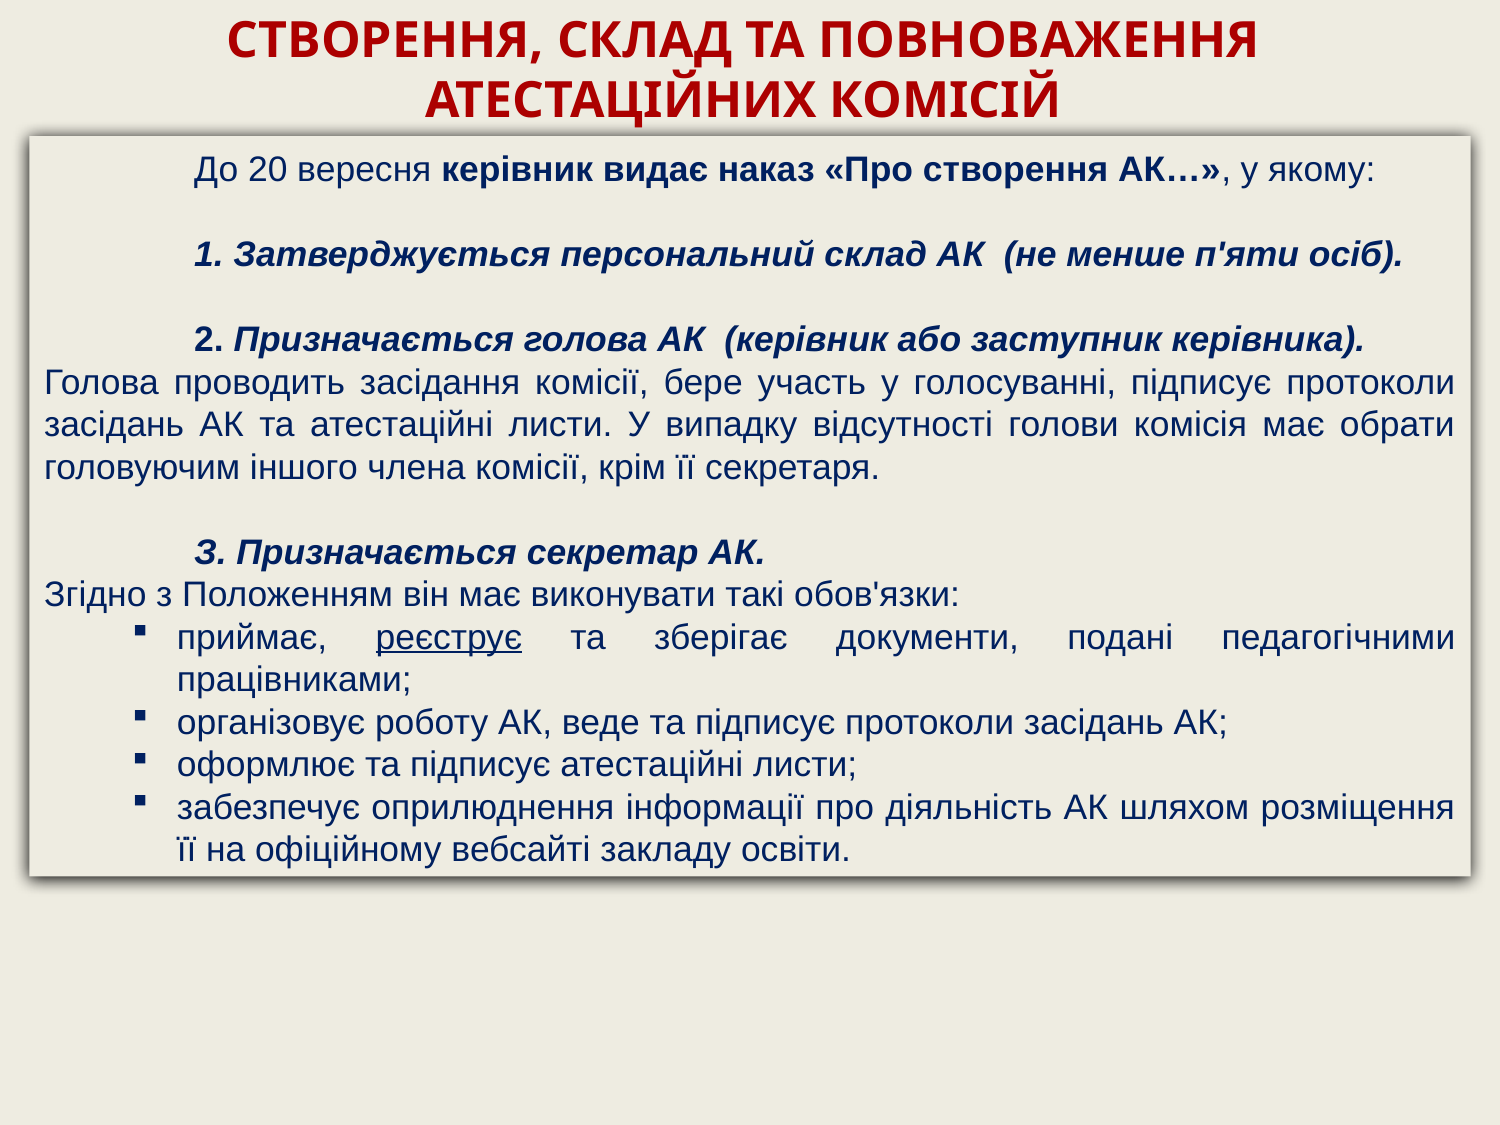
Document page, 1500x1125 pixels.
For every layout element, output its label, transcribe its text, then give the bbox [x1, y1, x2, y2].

text_box До 20 вересня керівник видає наказ «Про створення АК…», у якому: 1. Затверджується персональний склад АК (не менше п'яти осіб). 2. Призначається голова АК (керівник або заступник керівника). Голова проводить засідання комісії, бере участь у голосуванні, підписує протоколи засідань АК та атестаційні листи. У випадку відсутності голови комісія має обрати головуючим іншого члена комісії, крім її секретаря. З. Призначається секретар АК. Згідно з Положенням він має виконувати такі обов'язки: приймає, реєструє та зберігає документи, подані педагогічними працівниками; організовує роботу АК, веде та підписує протоколи засідань АК; оформлює та підписує атестаційні листи; забезпечує оприлюднення інформації про діяльність АК шляхом розміщення її на офіційному вебсайті закладу освіти. [29, 136, 1471, 877]
text_box СТВОРЕННЯ, СКЛАД ТА ПОВНОВАЖЕННЯ АТЕСТАЦІЙНИХ КОМІСІЙ [0, 0, 1500, 135]
